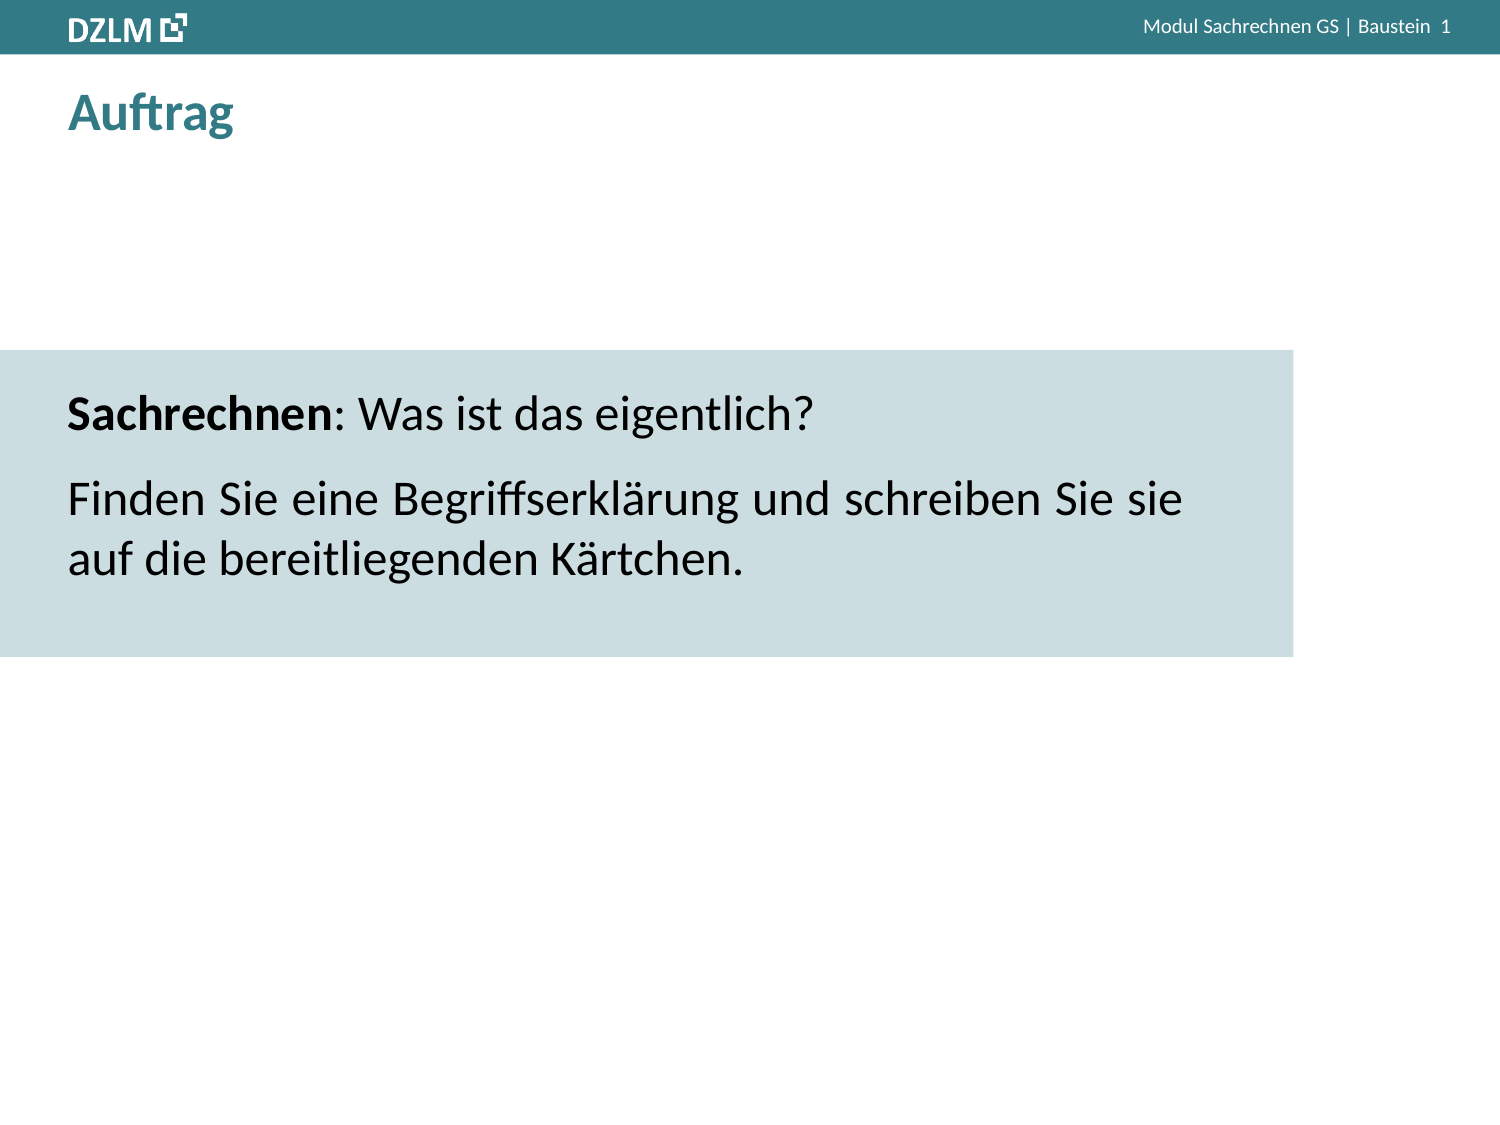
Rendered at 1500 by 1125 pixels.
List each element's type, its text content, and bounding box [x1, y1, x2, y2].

title Auftrag [53, 68, 1436, 149]
text_box [0, 349, 1294, 657]
text_box Sachrechnen: Was ist das eigentlich? Finden Sie eine Begriffserklärung und schreiben Sie sie auf die bereitliegenden Kärtchen. [53, 373, 1199, 679]
